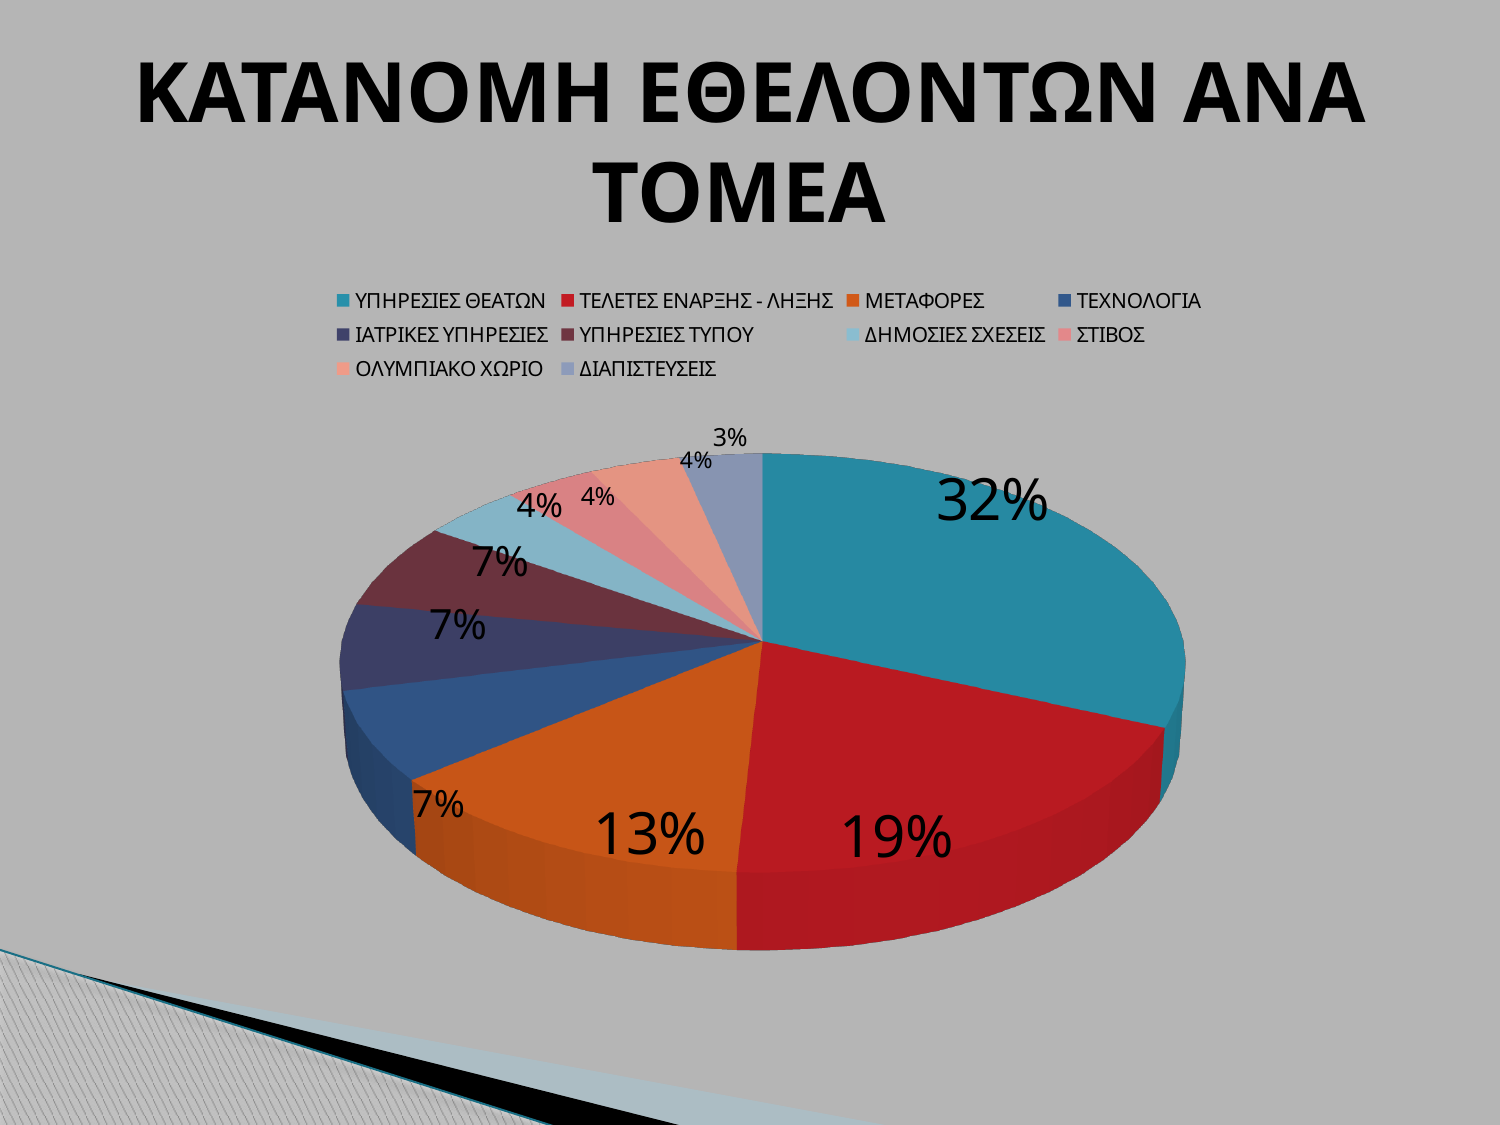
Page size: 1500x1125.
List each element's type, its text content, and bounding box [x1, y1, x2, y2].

chart [93, 269, 1444, 1013]
title ΚΑΤΑΝΟΜΗ ΕΘΕΛΟΝΤΩΝ ΑΝΑ ΤΟΜΕΑ [75, 45, 1425, 233]
